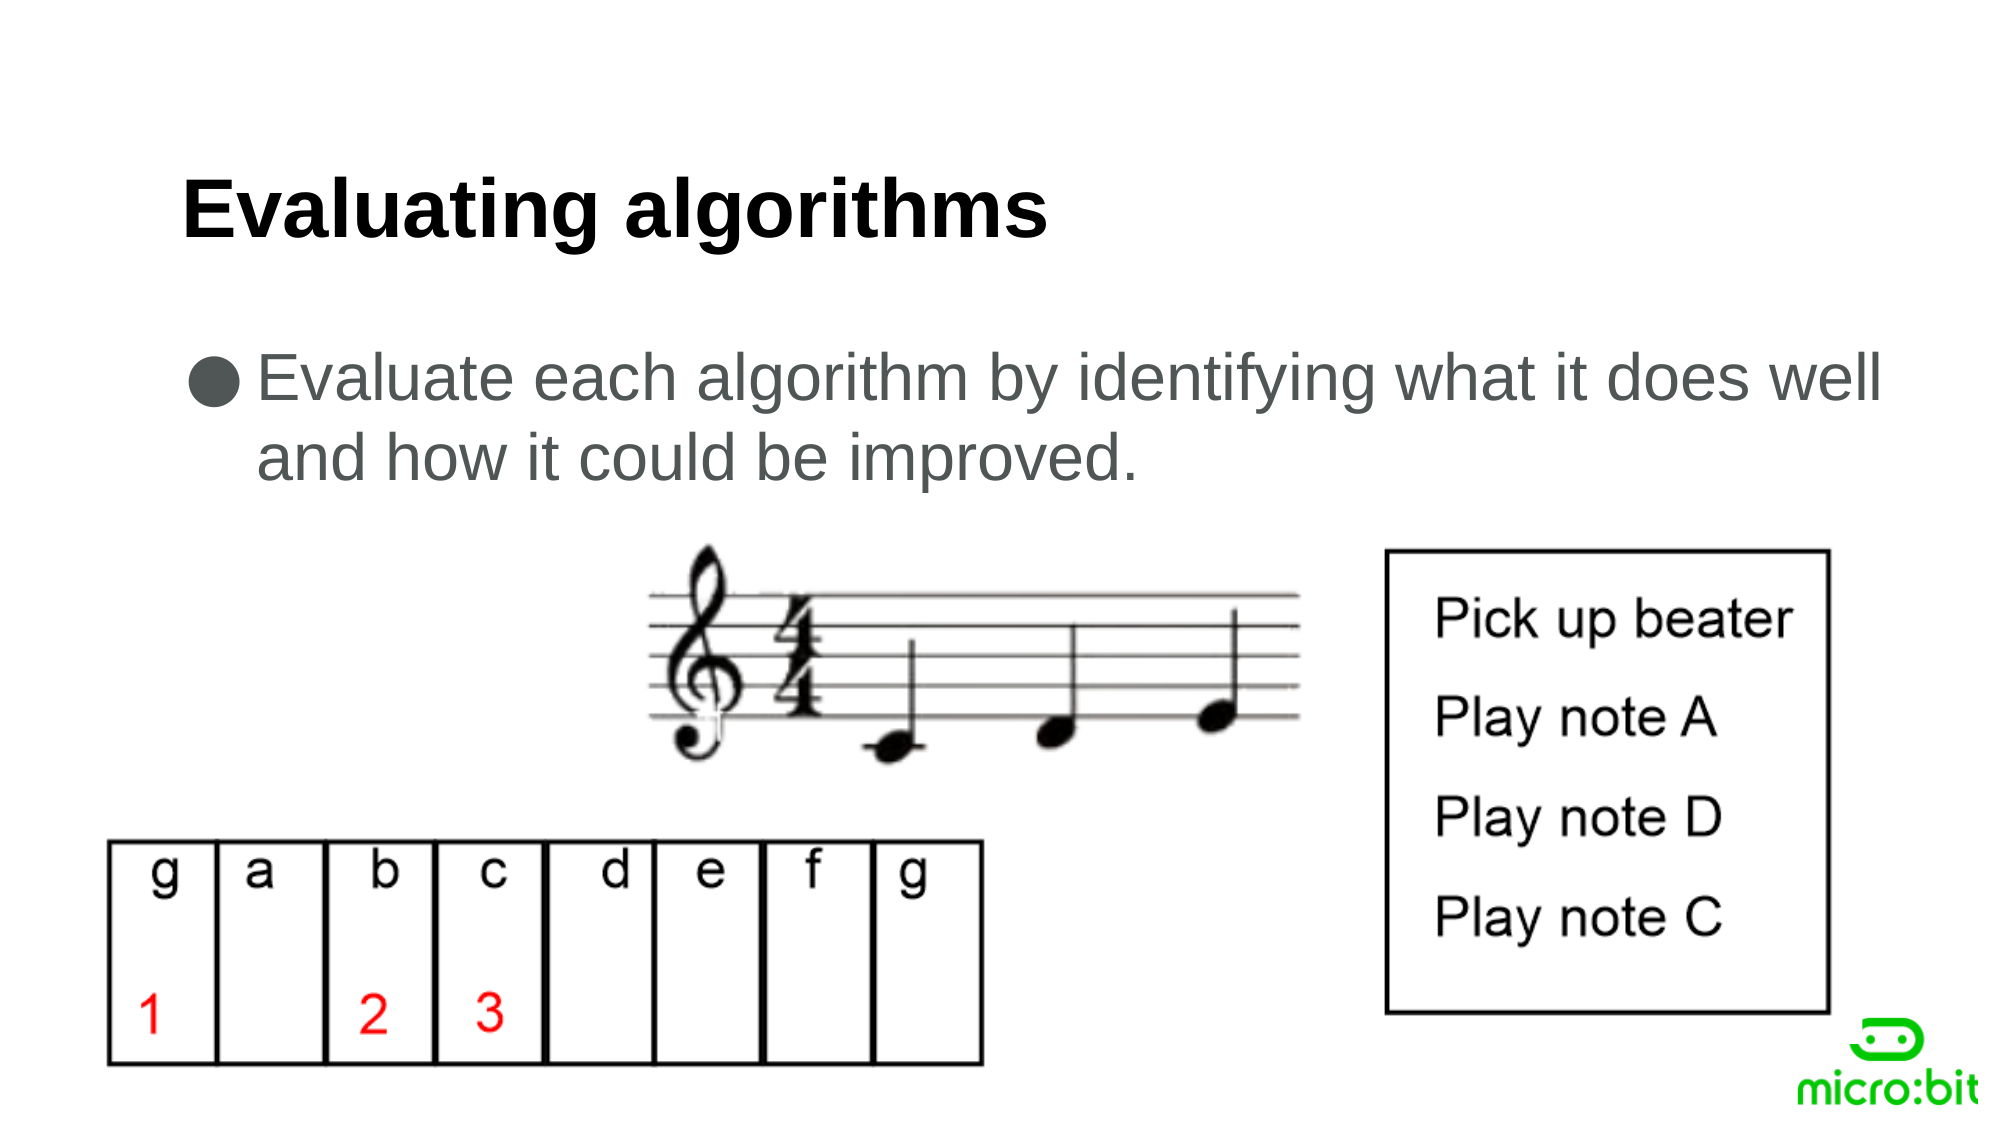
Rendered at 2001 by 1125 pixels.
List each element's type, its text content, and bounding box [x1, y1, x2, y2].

picture [75, 493, 1978, 1106]
text_box Evaluating algorithms Evaluate each algorithm by identifying what it does well and how it could be improved. [166, 60, 1918, 884]
